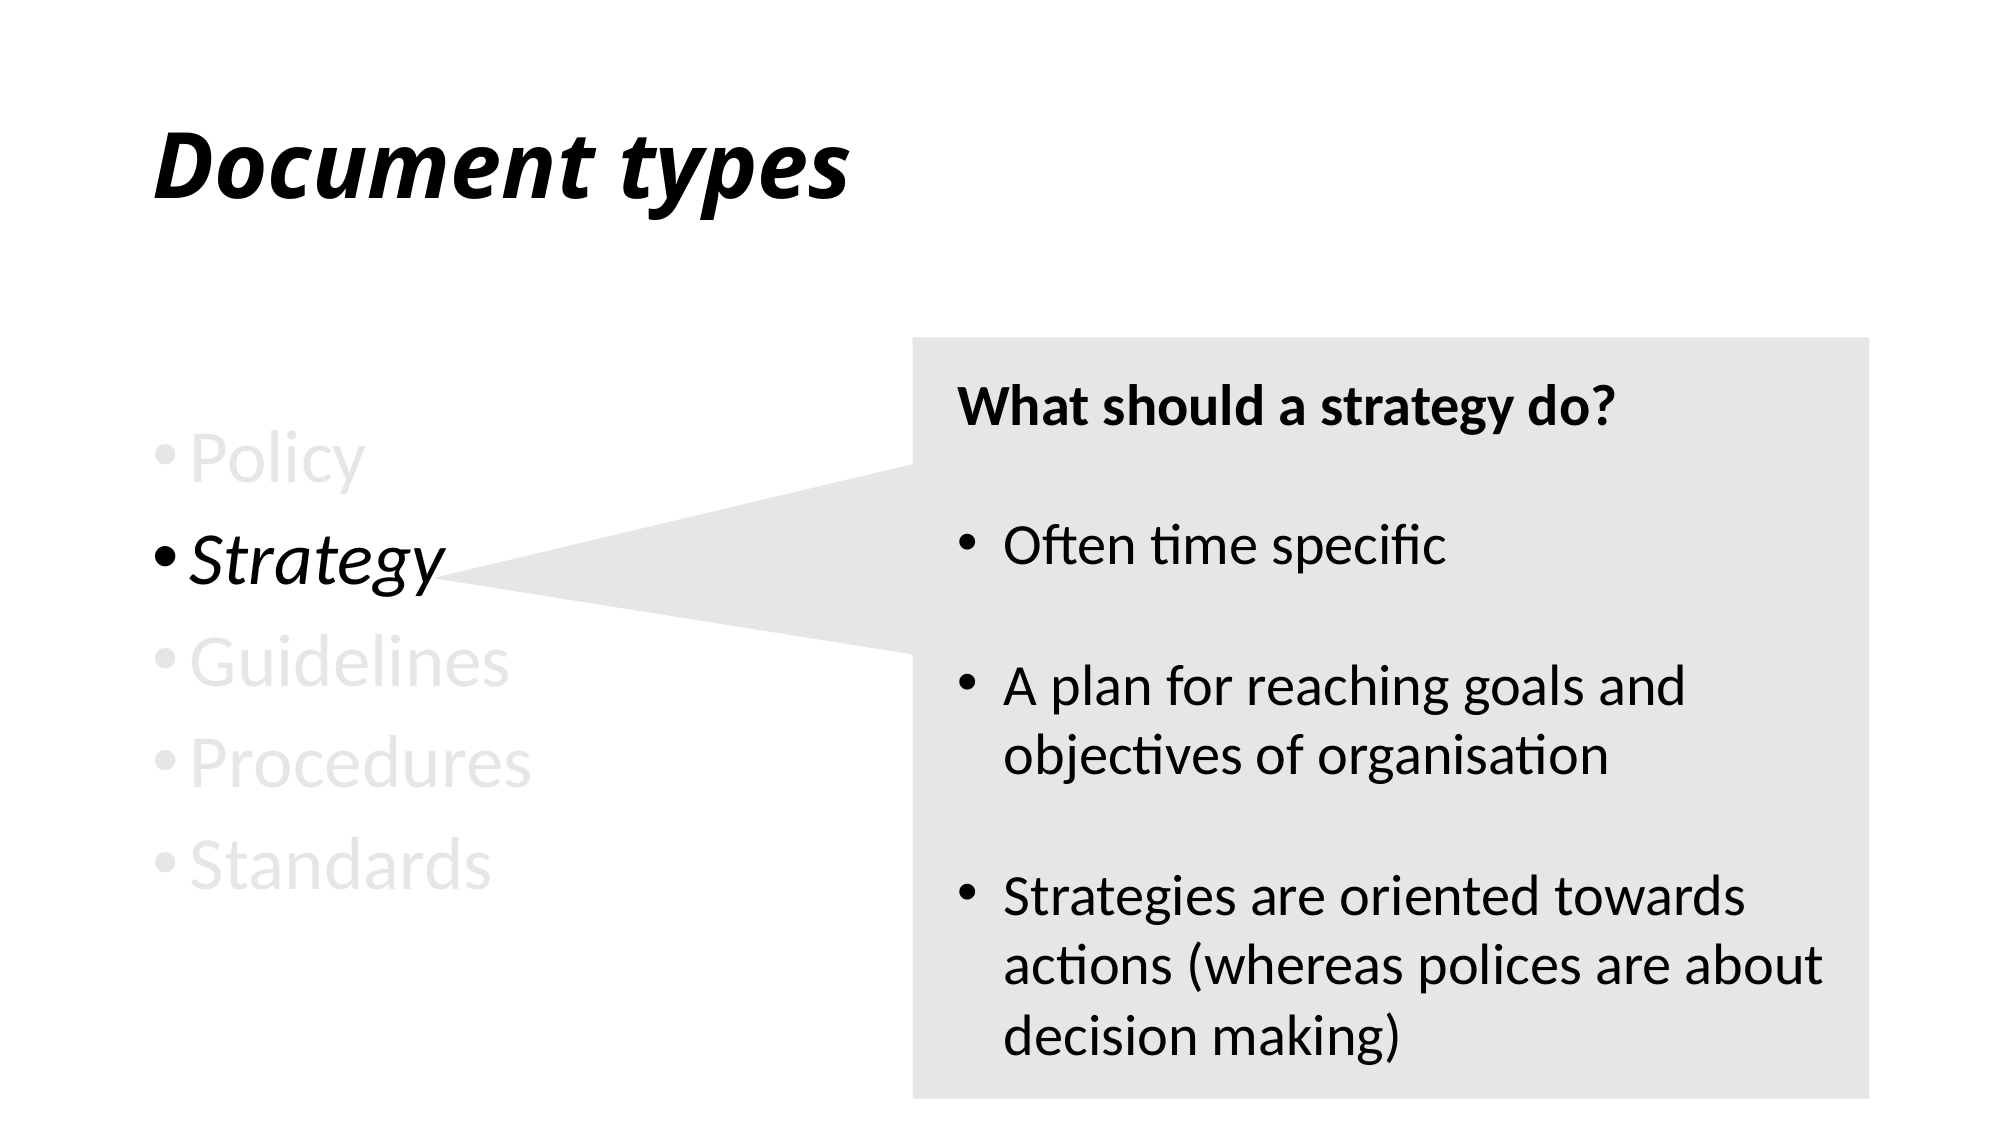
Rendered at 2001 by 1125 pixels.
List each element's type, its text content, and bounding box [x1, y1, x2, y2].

list Policy Strategy Guidelines Procedures Standards [137, 299, 1863, 1014]
text_box [432, 336, 1871, 1100]
text_box What should a strategy do? Often time specific A plan for reaching goals and objectives of organisation Strategies are oriented towards actions (whereas polices are about decision making) [942, 359, 1840, 1125]
title Document types [137, 59, 1863, 278]
